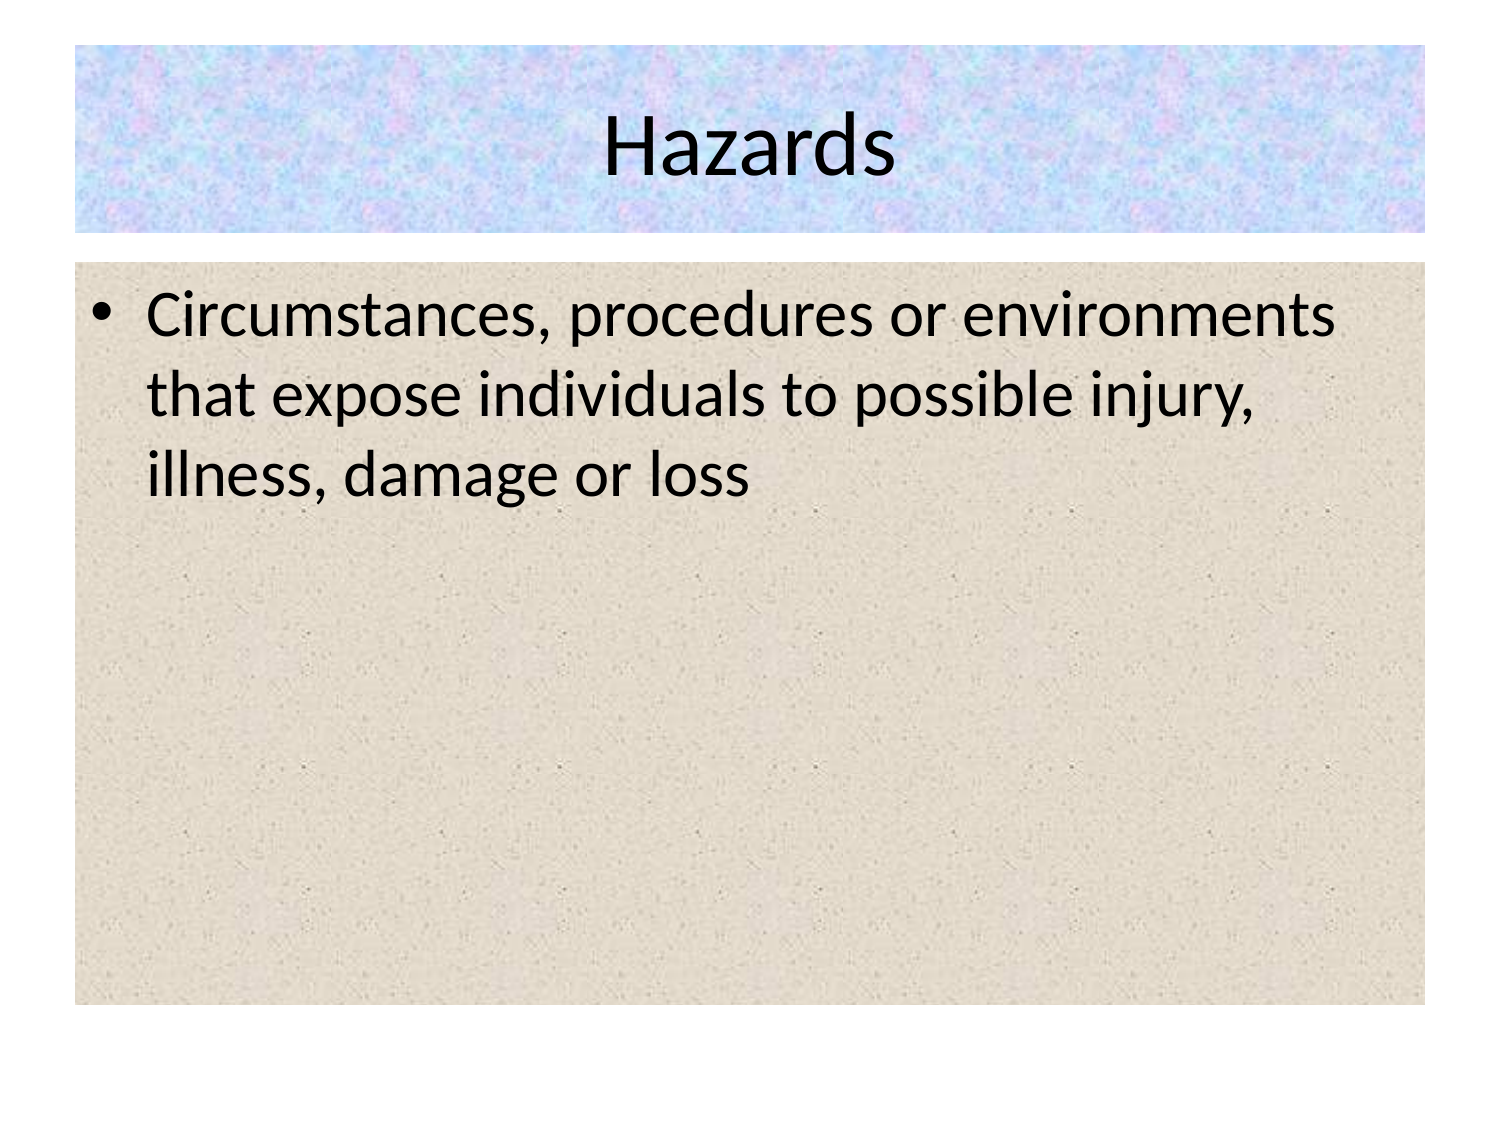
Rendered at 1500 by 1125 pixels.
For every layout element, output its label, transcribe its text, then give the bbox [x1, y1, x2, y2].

list Circumstances, procedures or environments that expose individuals to possible injury, illness, damage or loss [75, 262, 1425, 1005]
title Hazards [75, 45, 1425, 233]
